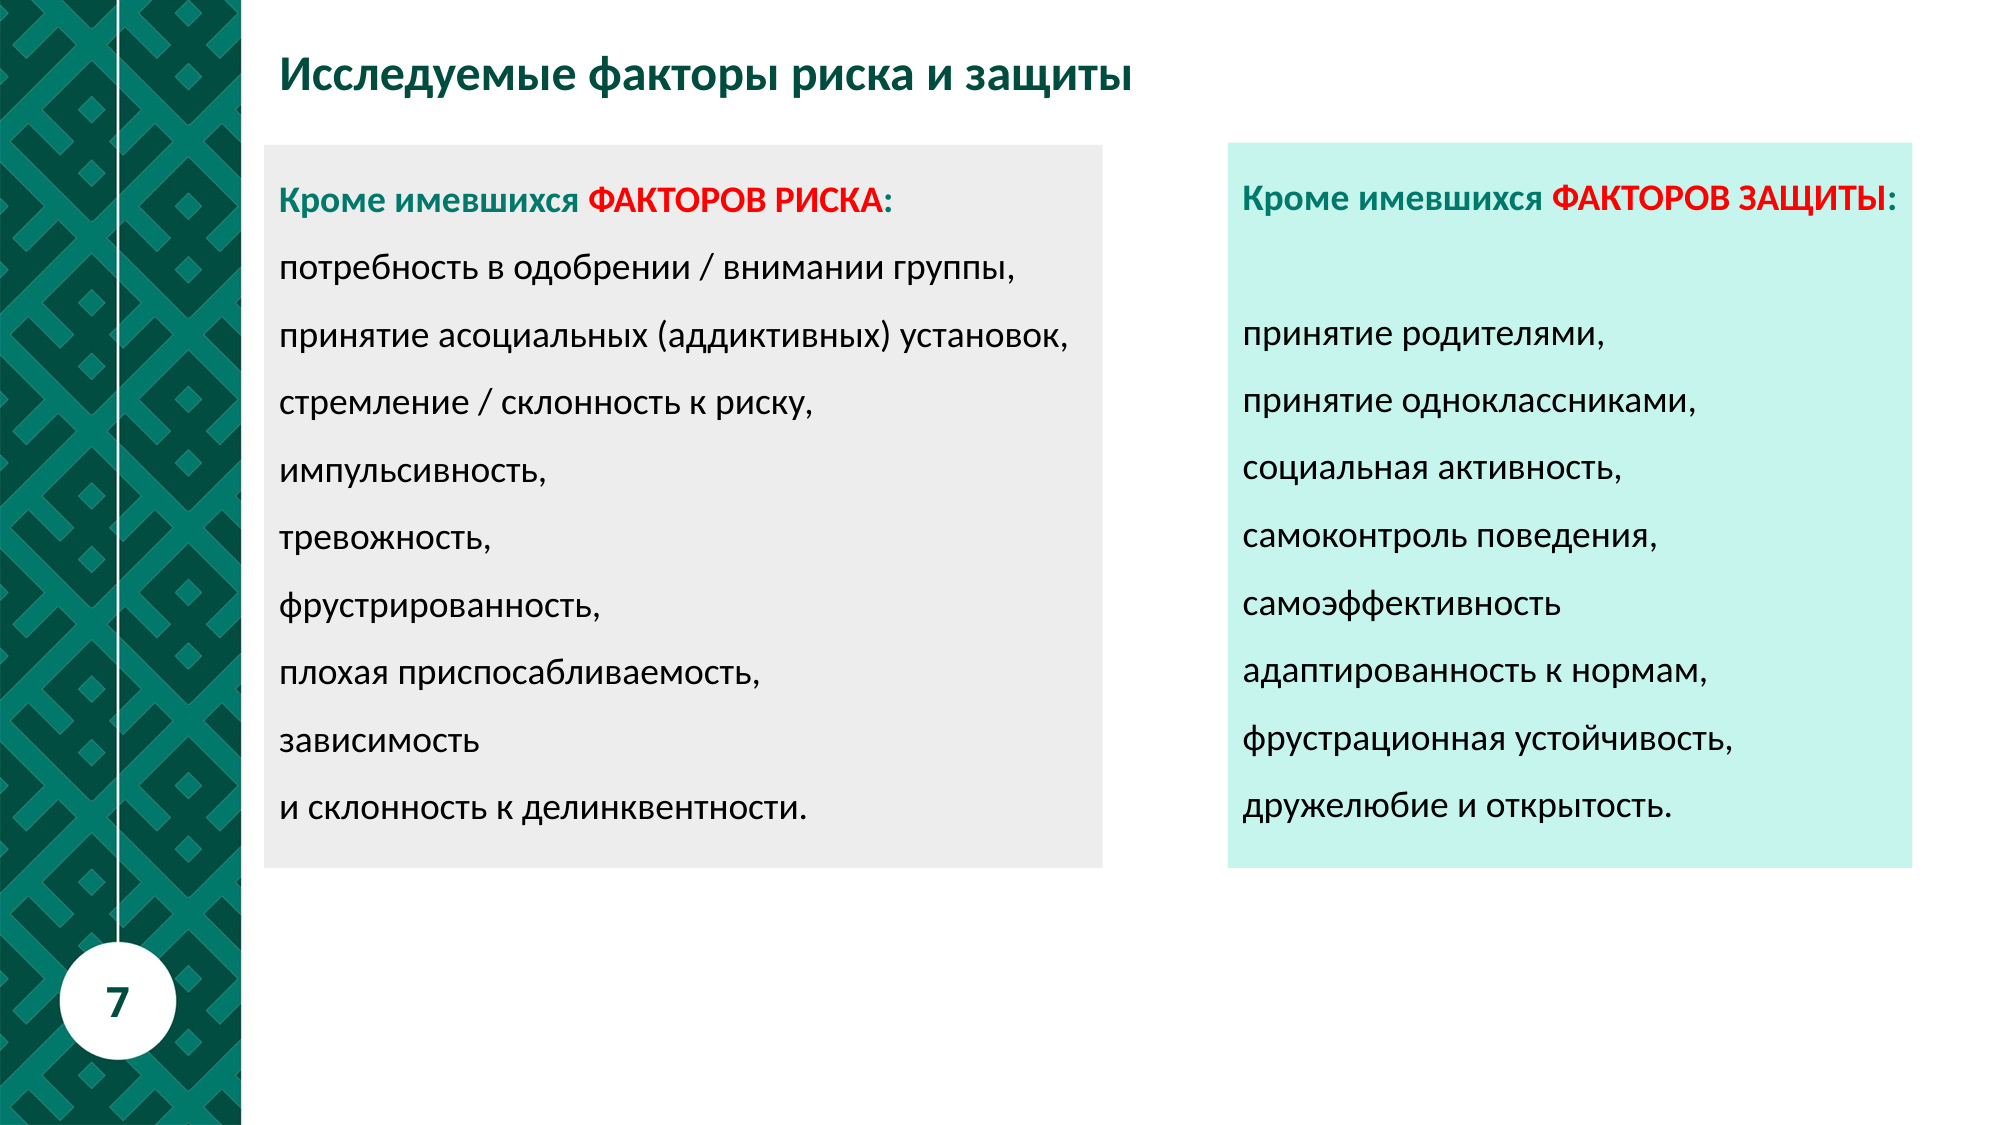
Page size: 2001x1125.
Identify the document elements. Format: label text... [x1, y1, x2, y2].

text_box Кроме имевшихся ФАКТОРОВ ЗАЩИТЫ: принятие родителями, принятие одноклассниками, социальная активность, самоконтроль поведения, самоэффективность адаптированность к нормам, фрустрационная устойчивость, дружелюбие и открытость. [1227, 142, 1913, 868]
list Кроме имевшихся ФАКТОРОВ РИСКА: потребность в одобрении / внимании группы, принятие асоциальных (аддиктивных) установок, стремление / склонность к риску, импульсивность, тревожность, фрустрированность, плохая приспосабливаемость, зависимость и склонность к делинквентности. [264, 144, 1103, 868]
text_box 7 [99, 975, 163, 1033]
picture [0, 0, 2001, 1125]
title Исследуемые факторы риска и защиты [264, 10, 1159, 139]
